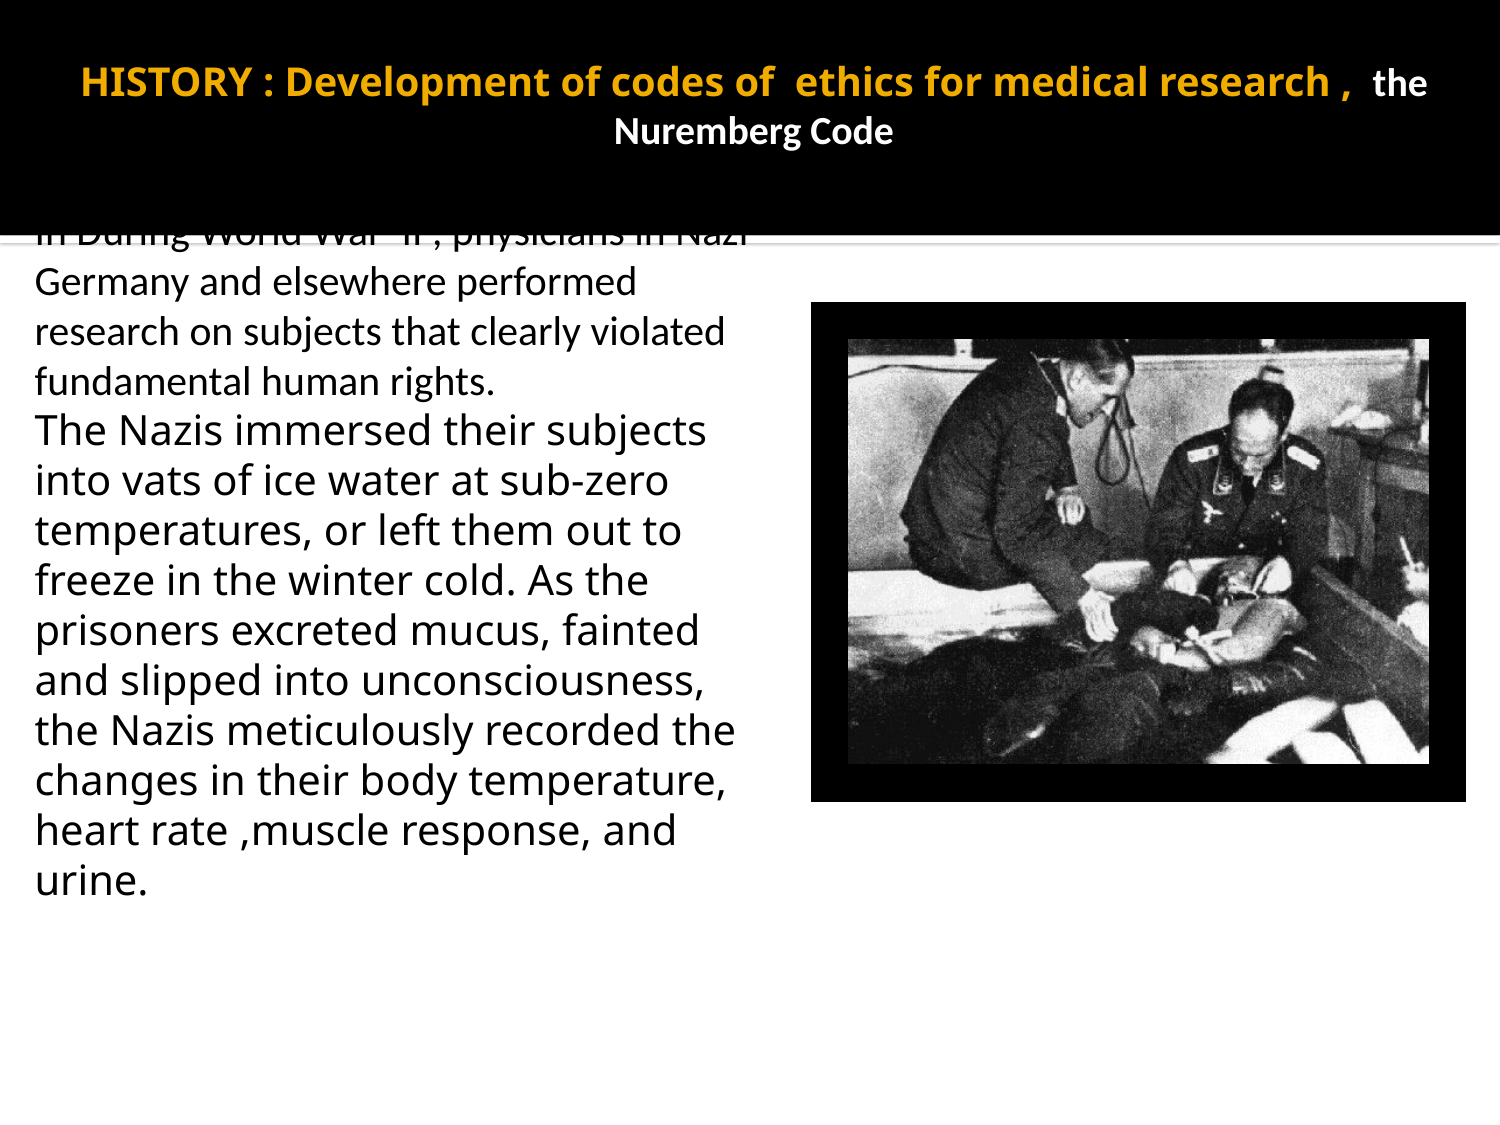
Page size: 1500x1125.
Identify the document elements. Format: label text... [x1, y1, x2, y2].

title HISTORY : Development of codes of ethics for medical research , the Nuremberg Code [0, 0, 1500, 281]
picture [848, 339, 1429, 765]
text_box In During World War II , physicians in Nazi Germany and elsewhere performed research on subjects that clearly violated fundamental human rights. The Nazis immersed their subjects into vats of ice water at sub-zero temperatures, or left them out to freeze in the winter cold. As the prisoners excreted mucus, fainted and slipped into unconsciousness, the Nazis meticulously recorded the changes in their body temperature, heart rate ,muscle response, and urine. [19, 146, 795, 972]
